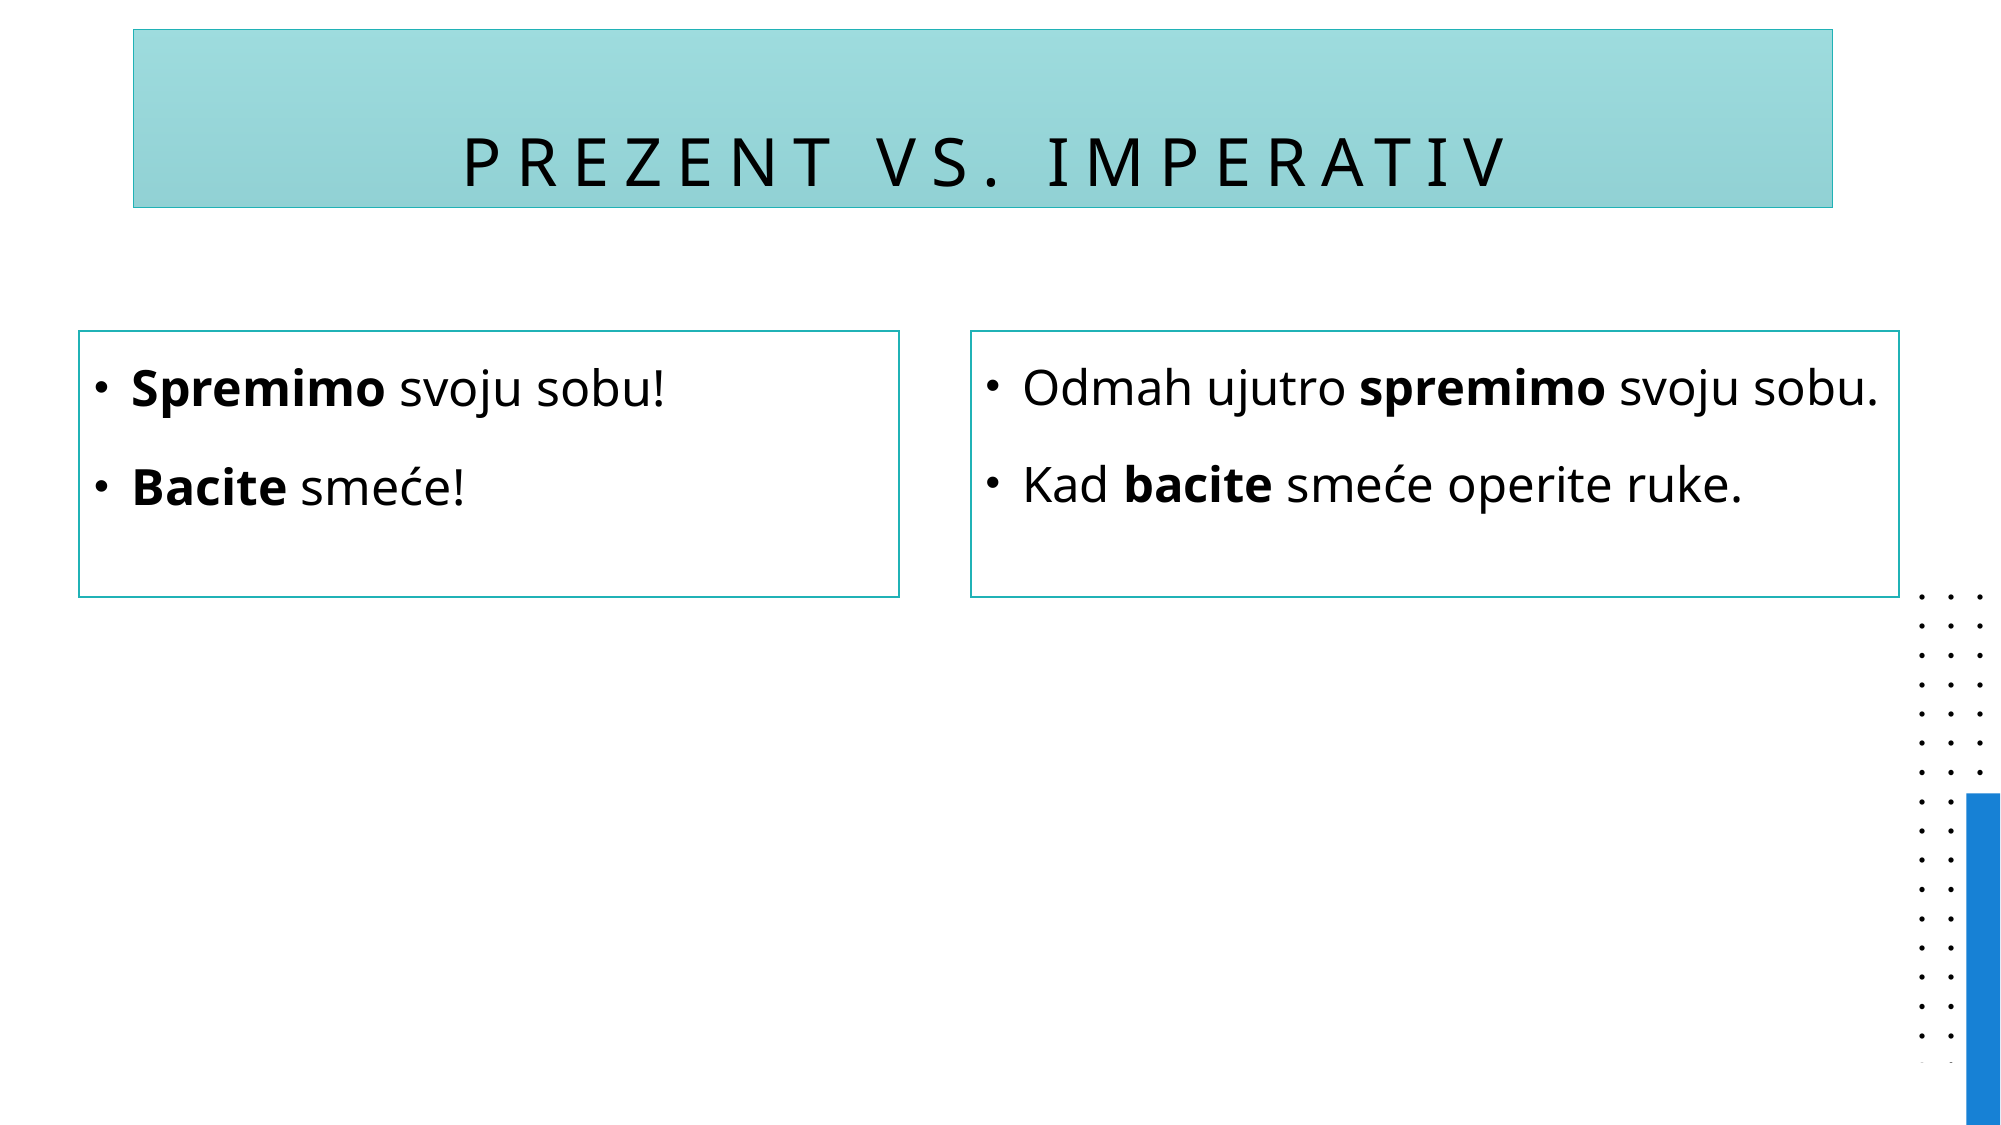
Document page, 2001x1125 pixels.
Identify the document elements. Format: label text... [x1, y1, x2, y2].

list Spremimo svoju sobu! Bacite smeće! [78, 330, 900, 598]
picture [1907, 582, 1994, 1064]
list Odmah ujutro spremimo svoju sobu. Kad bacite smeće operite ruke. [970, 330, 1900, 598]
title Prezent vs. imperativ [133, 29, 1833, 208]
